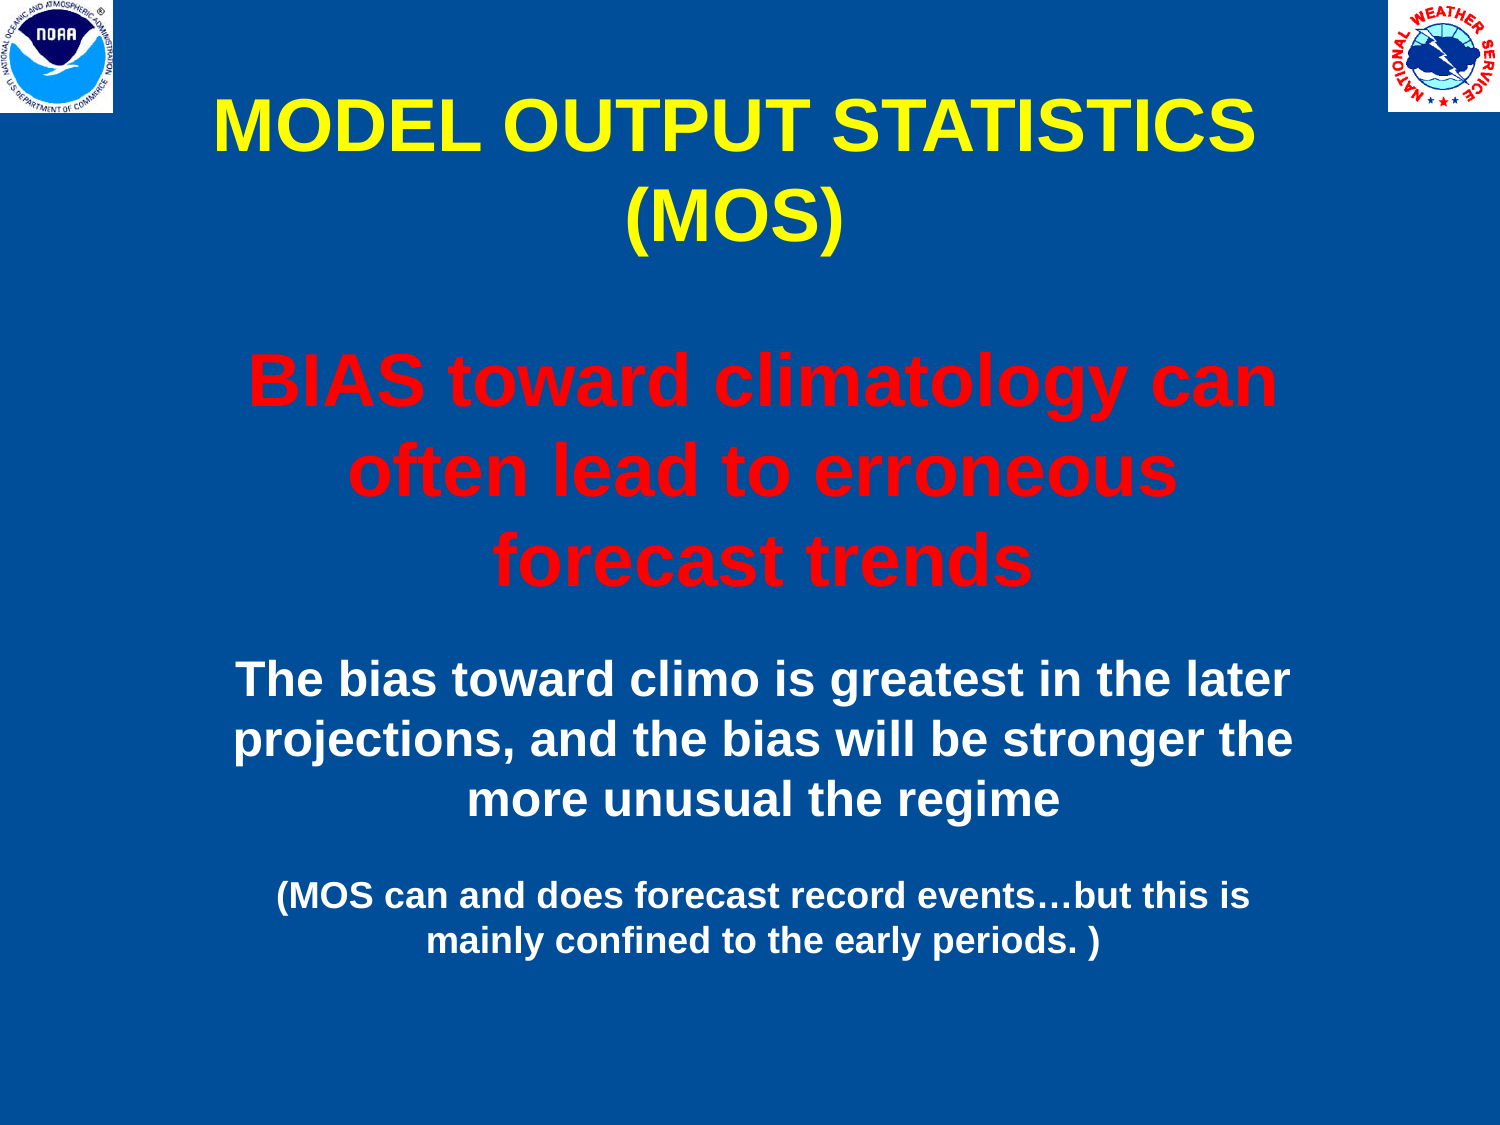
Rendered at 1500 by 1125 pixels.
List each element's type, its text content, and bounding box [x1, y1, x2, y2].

text_box BIAS toward climatology can often lead to erroneous forecast trends The bias toward climo is greatest in the later projections, and the bias will be stronger the more unusual the regime (MOS can and does forecast record events…but this is mainly confined to the early periods. ) [212, 323, 1315, 1059]
text_box MODEL OUTPUT STATISTICS (MOS) [141, 68, 1330, 264]
picture [1388, 0, 1500, 112]
picture [0, 0, 113, 113]
